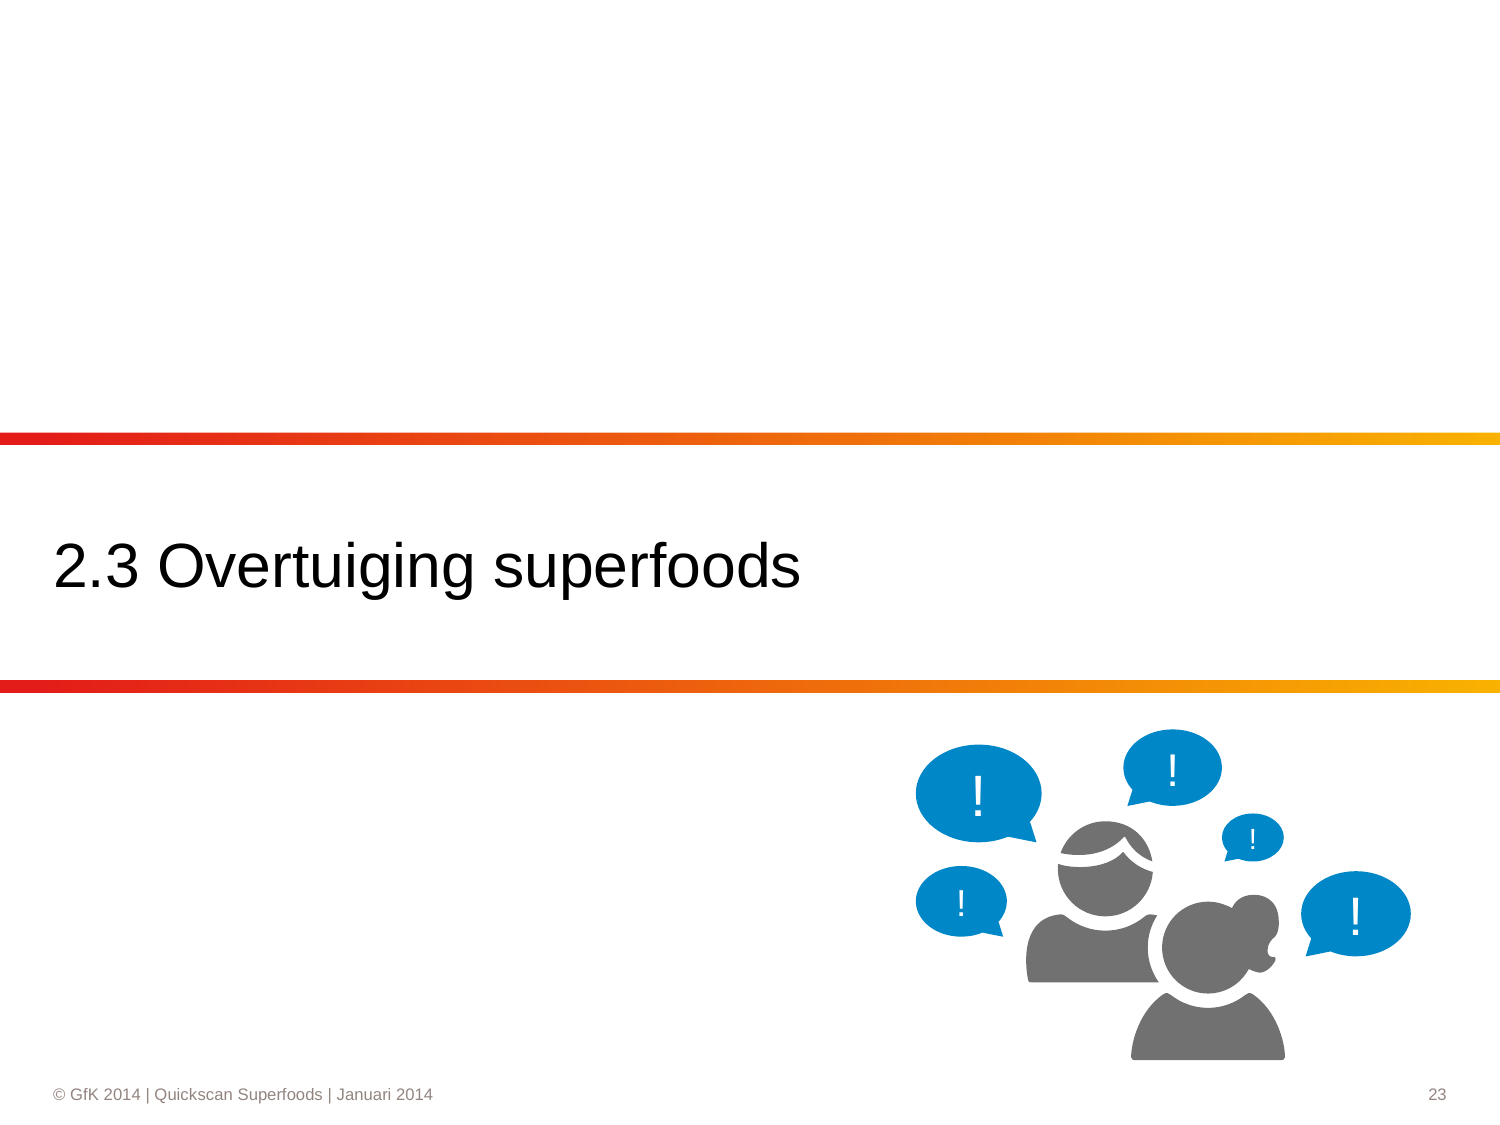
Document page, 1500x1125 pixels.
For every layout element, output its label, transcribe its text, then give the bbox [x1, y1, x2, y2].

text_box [915, 729, 1412, 1061]
title 2.3 Overtuiging superfoods [0, 444, 1500, 681]
